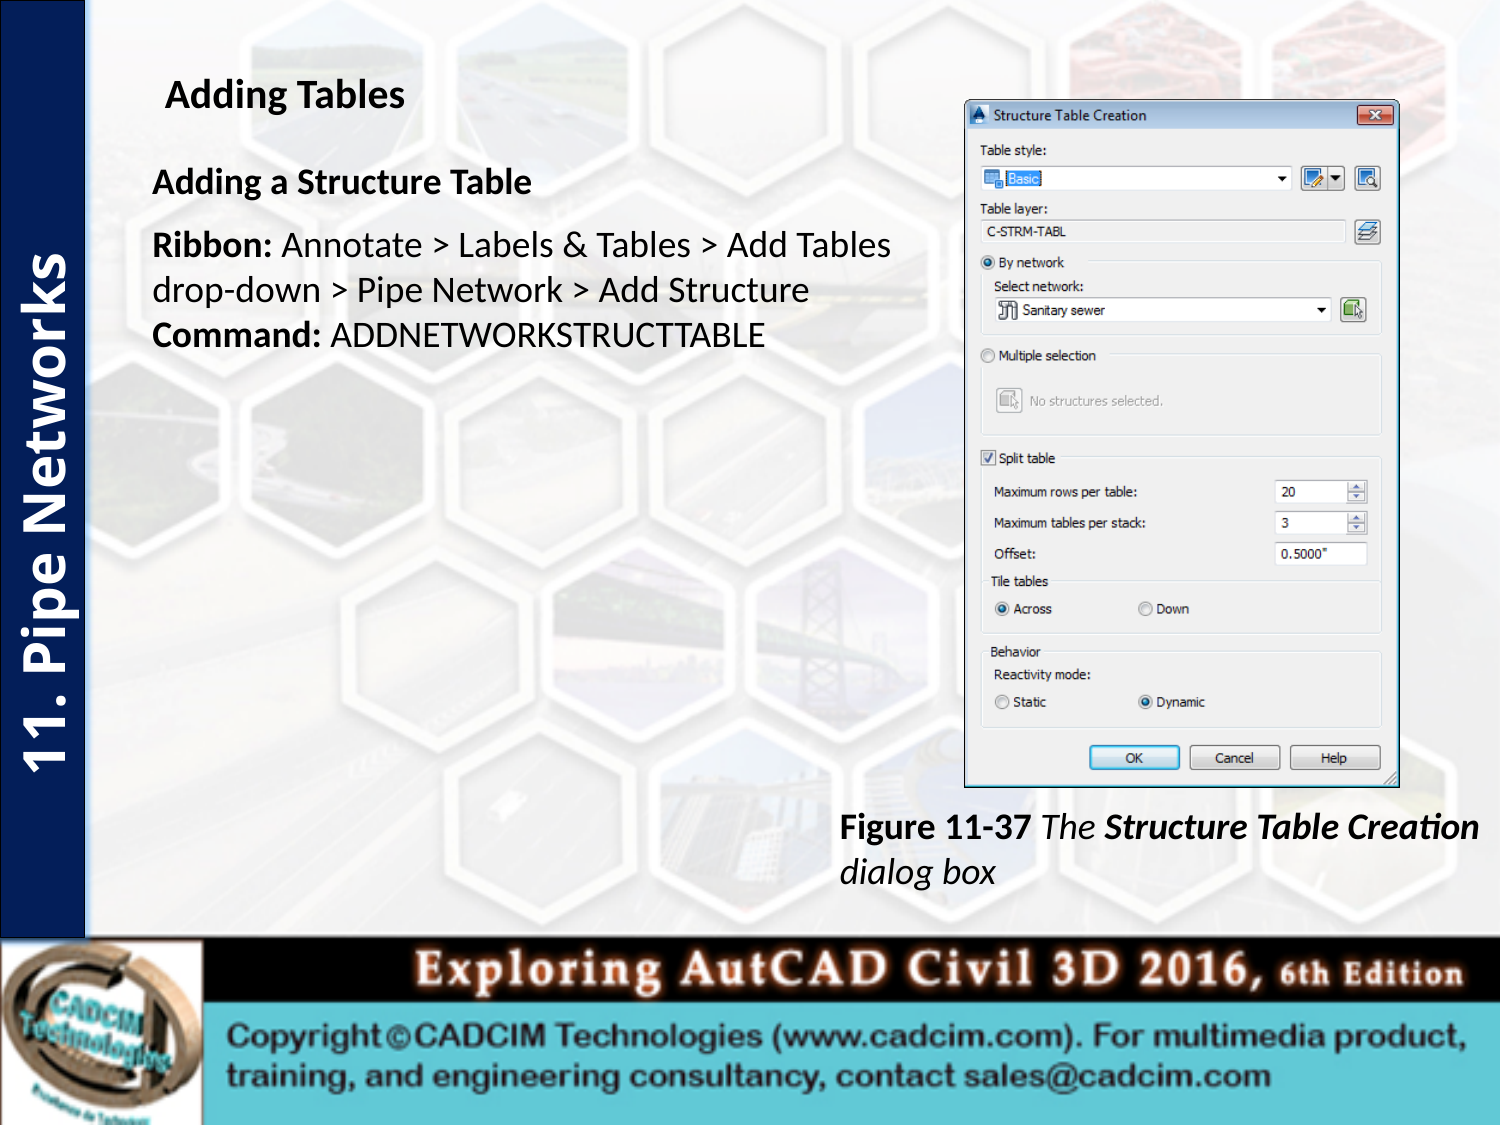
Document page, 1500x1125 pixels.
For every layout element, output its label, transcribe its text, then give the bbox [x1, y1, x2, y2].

text_box Adding Tables [149, 59, 900, 125]
picture [0, 0, 1500, 1125]
text_box Ribbon: Annotate > Labels & Tables > Add Tables drop-down > Pipe Network > Add Structure Command: ADDNETWORKSTRUCTTABLE [137, 212, 938, 363]
text_box Figure 11-37 The Structure Table Creation dialog box [824, 794, 1500, 900]
text_box Adding a Structure Table [137, 149, 888, 210]
